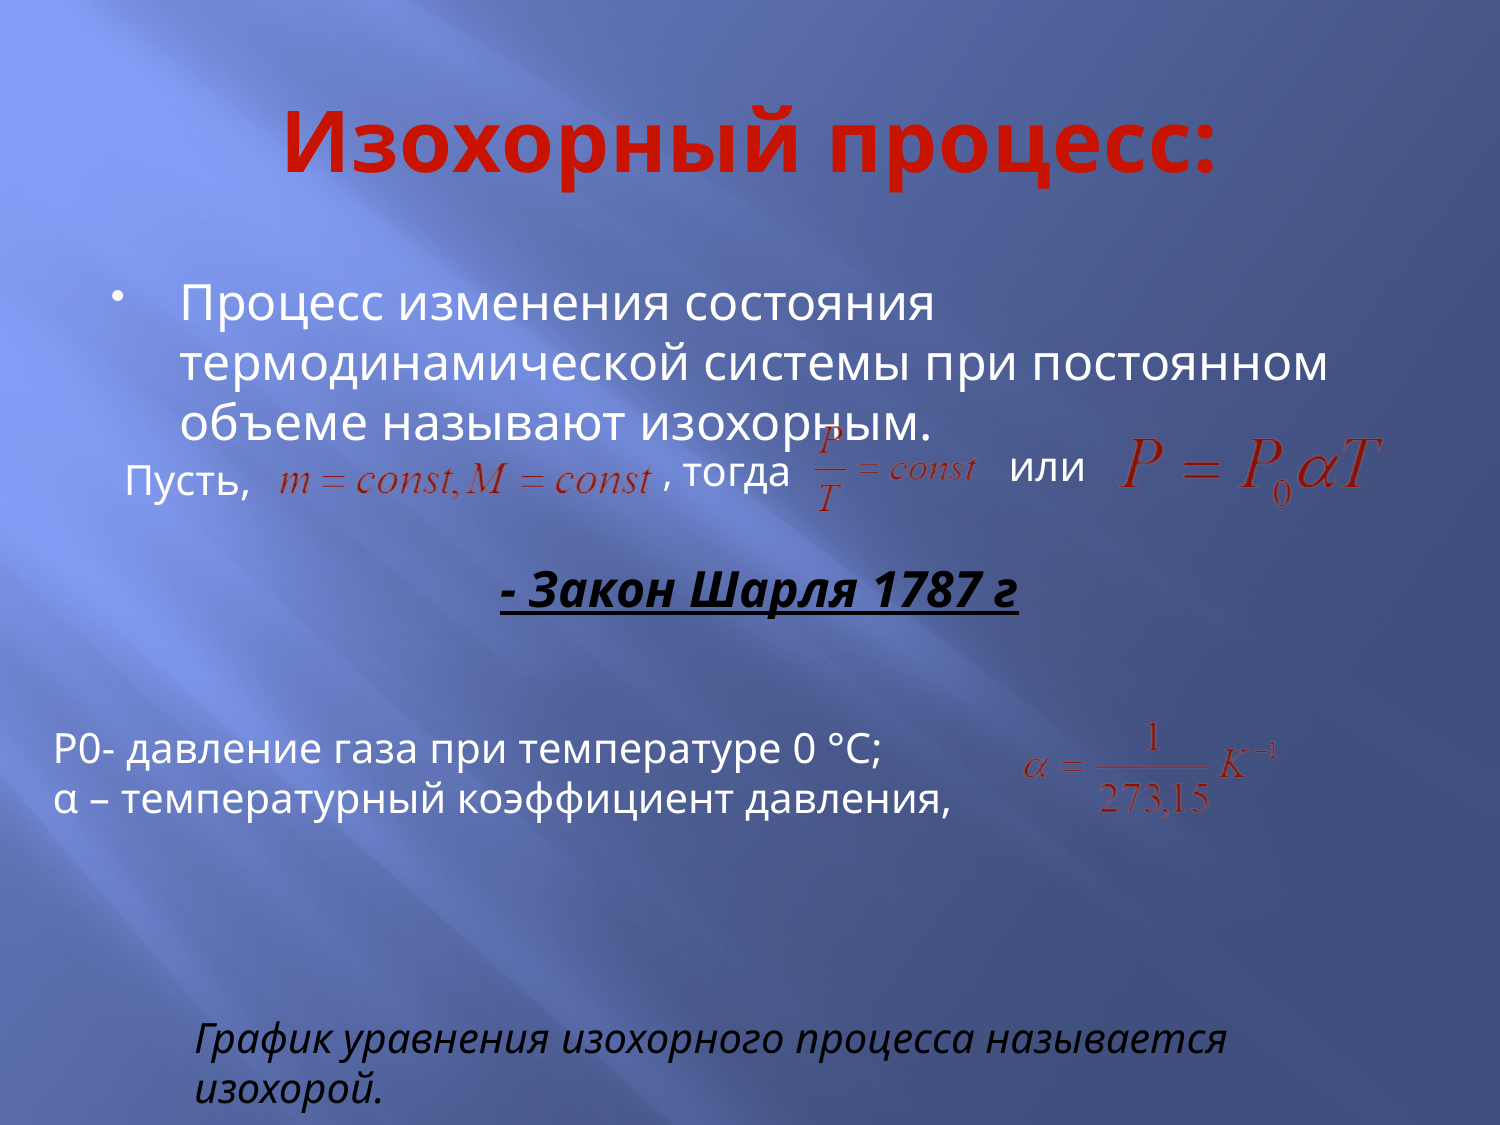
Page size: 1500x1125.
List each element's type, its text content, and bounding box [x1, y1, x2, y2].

title Изохорный процесс: [75, 45, 1425, 233]
picture [807, 414, 985, 521]
picture [273, 452, 659, 513]
text_box График уравнения изохорного процесса называется изохорой. [179, 1004, 1365, 1120]
text_box - Закон Шарля 1787 г [485, 550, 1034, 625]
text_box , тогда [647, 437, 807, 503]
text_box Р0- давление газа при температуре 0 °С; α – температурный коэффициент давления, [37, 714, 968, 830]
picture [1017, 709, 1284, 828]
text_box Пусть, [109, 446, 267, 512]
picture [1109, 417, 1398, 524]
text_box или [1017, 432, 1101, 498]
list Процесс изменения состояния термодинамической системы при постоянном объеме называют изохорным. [75, 262, 1425, 1035]
